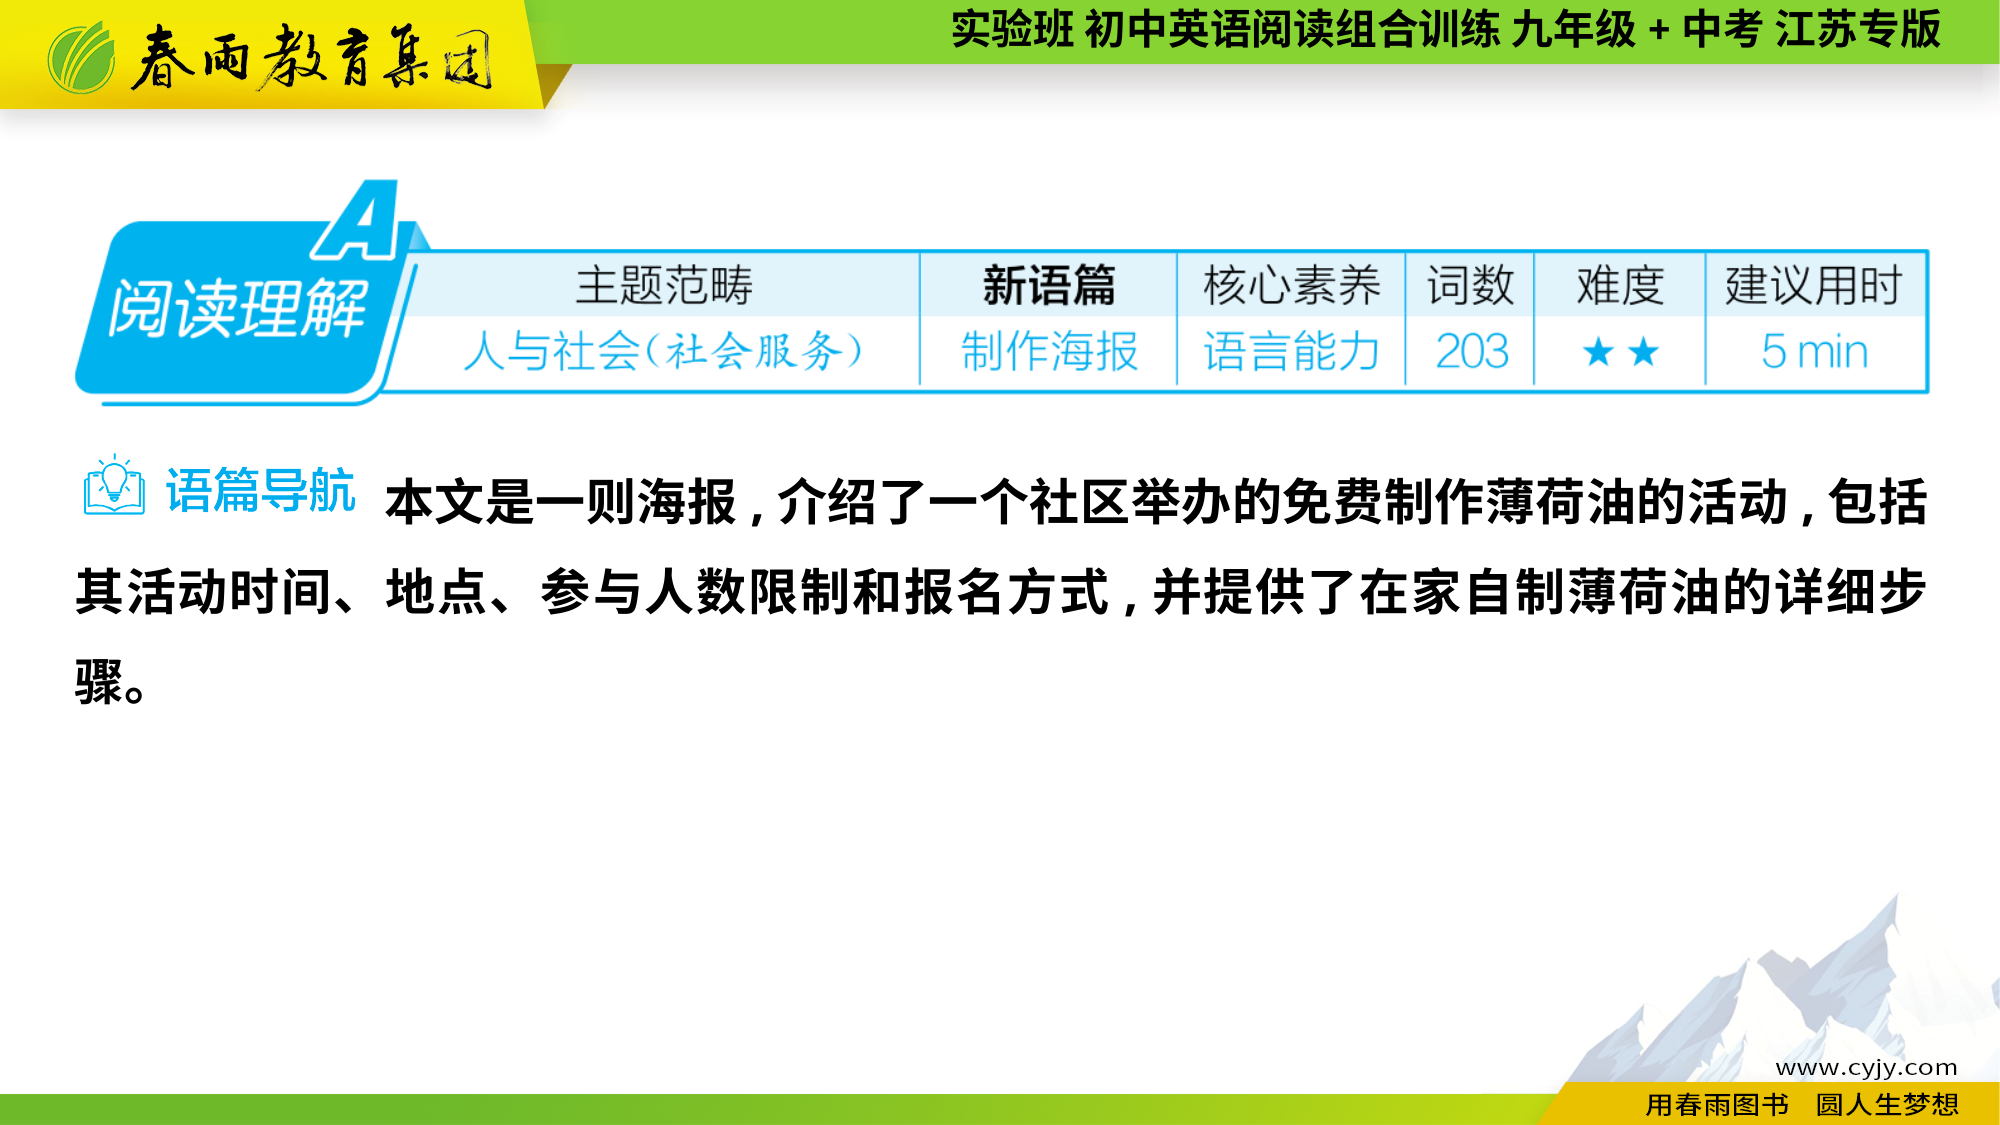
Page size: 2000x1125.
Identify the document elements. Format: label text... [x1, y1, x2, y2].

picture [0, 0, 2000, 1125]
list 本文是一则海报,介绍了一个社区举办的免费制作薄荷油的活动,包括其活动时间、地点、参与人数限制和报名方式,并提供了在家自制薄荷油的详细步骤。 [59, 432, 1944, 619]
